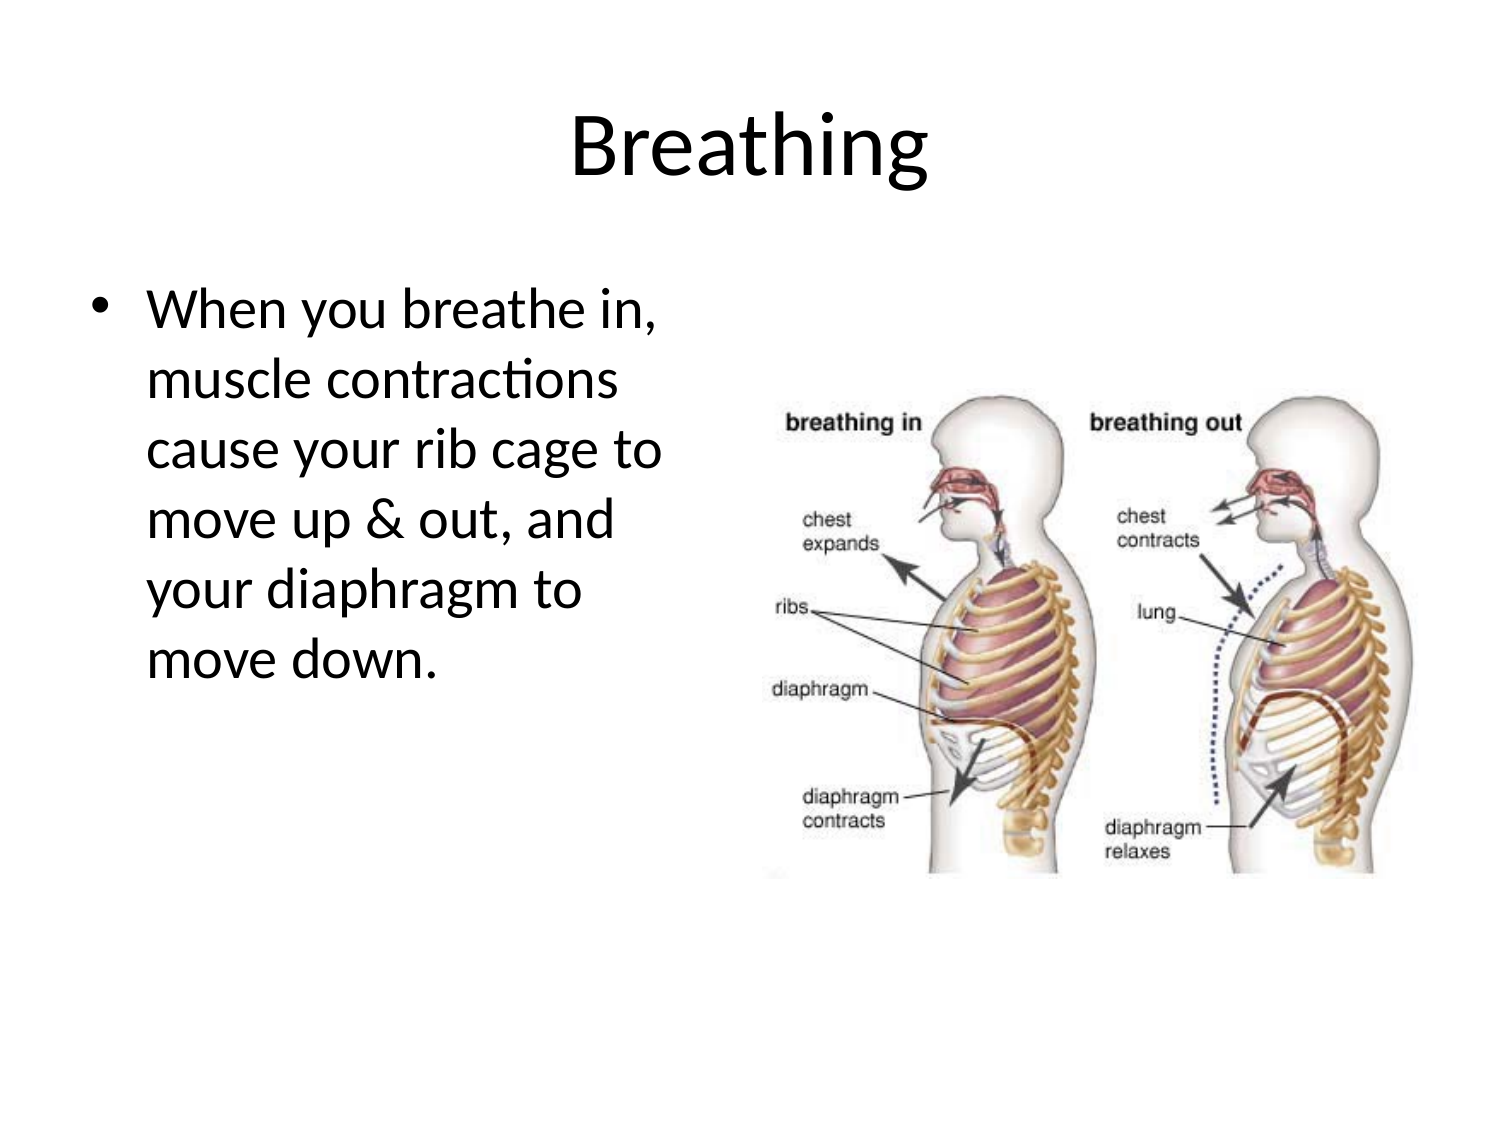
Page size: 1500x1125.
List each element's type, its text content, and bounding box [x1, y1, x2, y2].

list When you breathe in, muscle contractions cause your rib cage to move up & out, and your diaphragm to move down. [75, 262, 738, 1005]
title Breathing [75, 45, 1425, 233]
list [762, 262, 1426, 1006]
